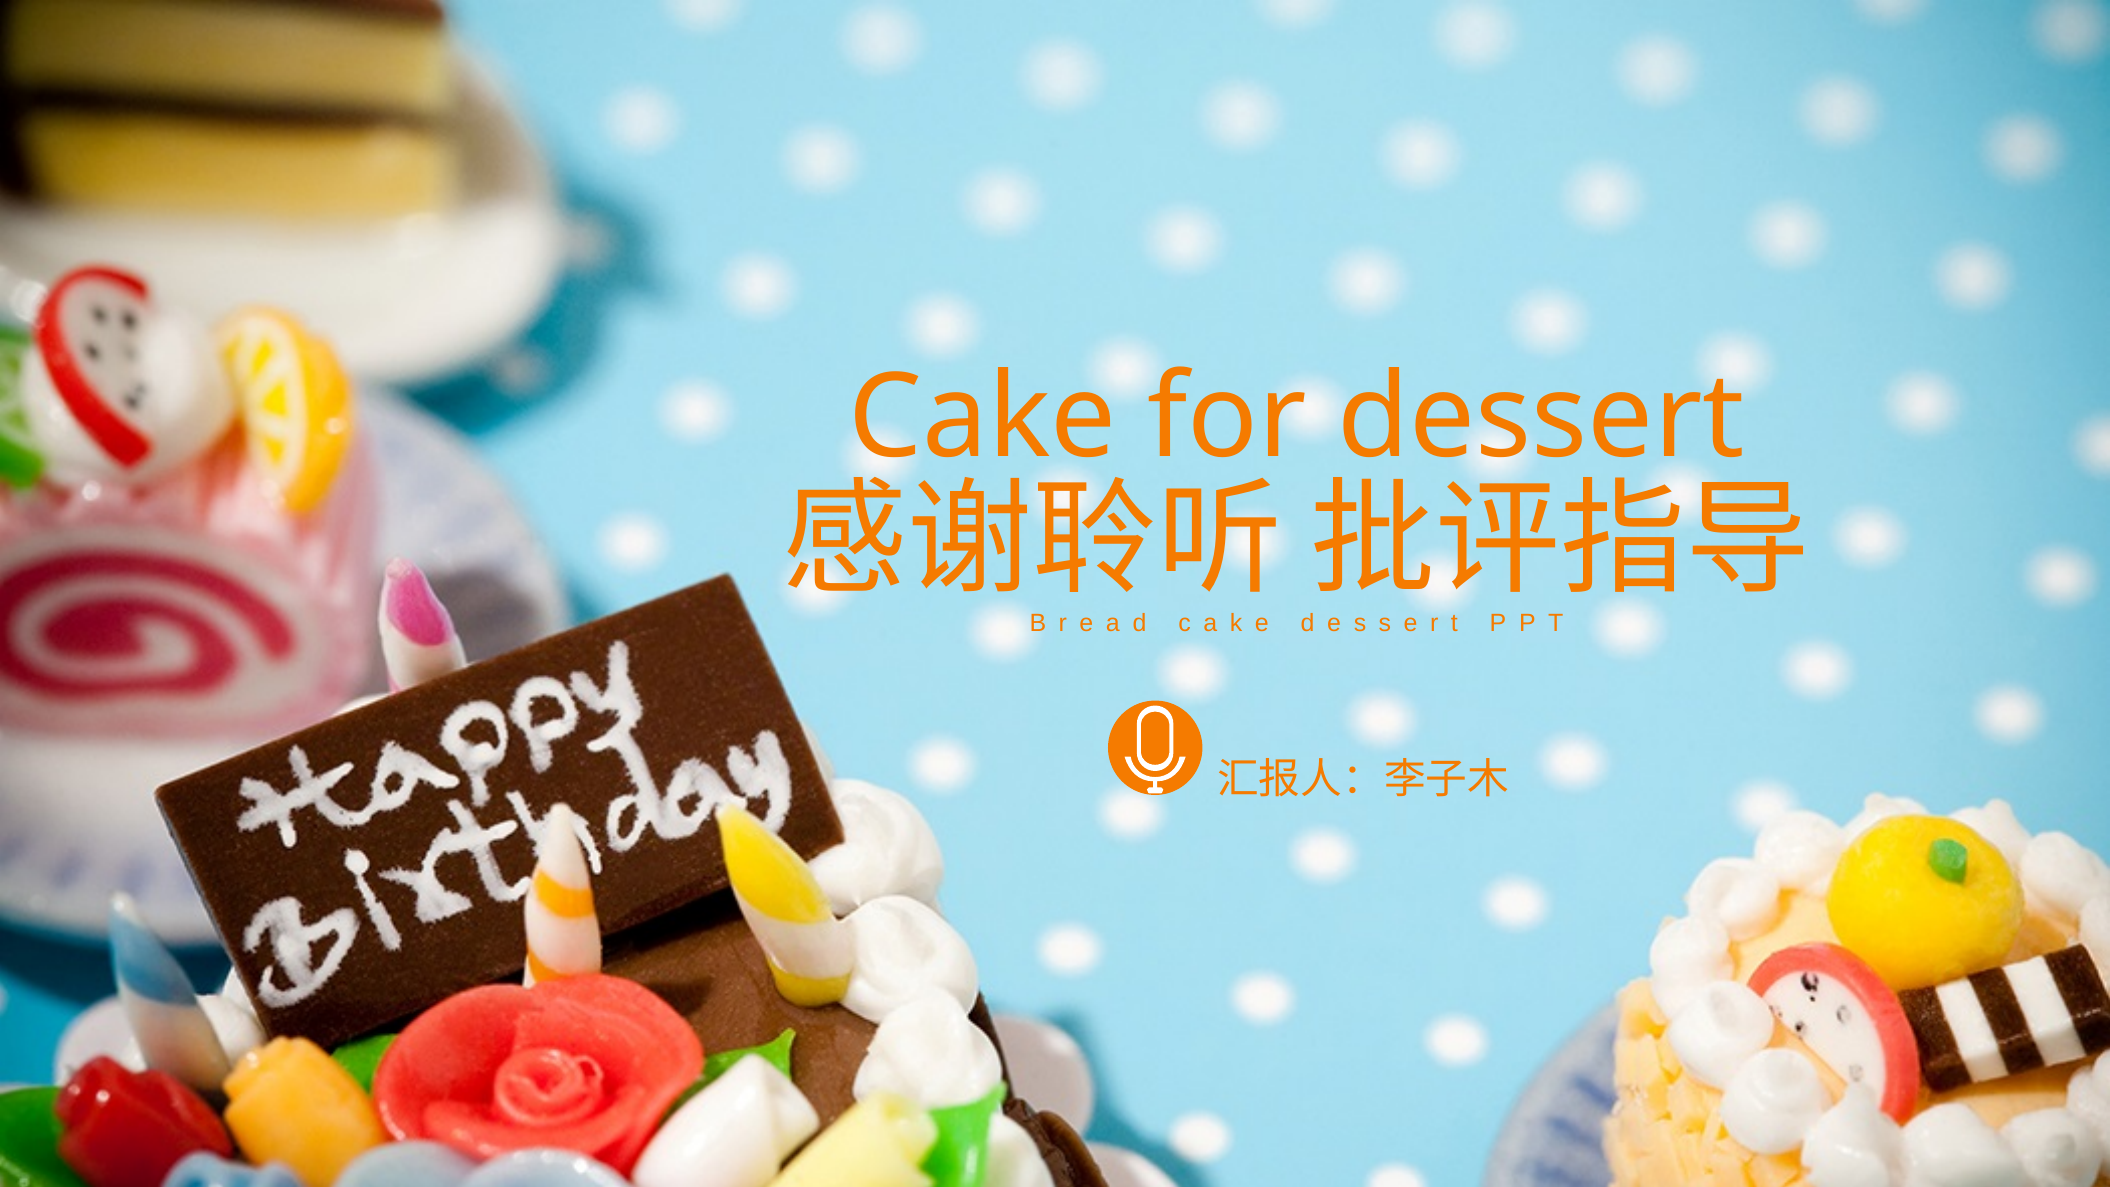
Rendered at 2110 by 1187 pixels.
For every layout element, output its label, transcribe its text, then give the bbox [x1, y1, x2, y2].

text_box Bread cake dessert PPT [948, 606, 1646, 637]
text_box 感谢聆听 批评指导 [762, 480, 1832, 608]
text_box 汇报人：李子木 [1202, 684, 1542, 810]
text_box [0, 0, 2110, 1187]
text_box Cake for dessert [723, 338, 1870, 480]
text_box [1107, 700, 1203, 795]
